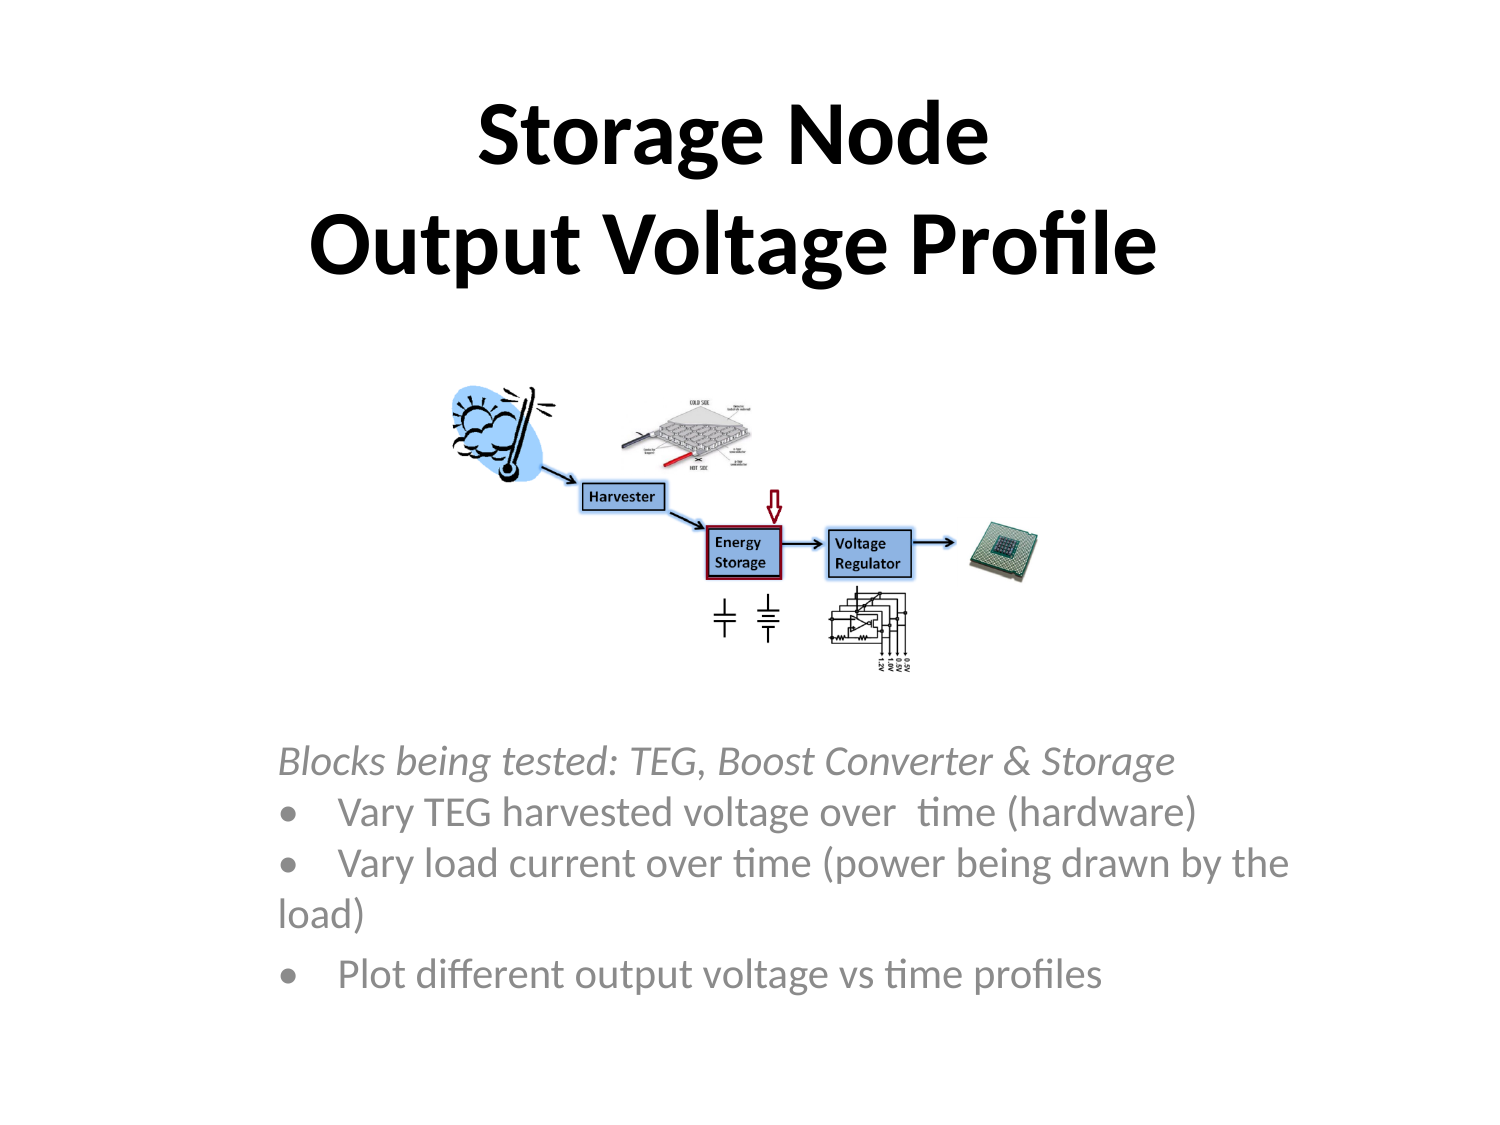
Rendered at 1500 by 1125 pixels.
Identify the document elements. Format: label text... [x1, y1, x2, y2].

picture [449, 362, 1040, 676]
subtitle Blocks being tested: TEG, Boost Converter & Storage • Vary TEG harvested voltage over time (hardware) • Vary load current over time (power being drawn by the load) • Plot different output voltage vs time profiles [262, 725, 1313, 1013]
title Storage Node Output Voltage Profile [107, 62, 1383, 304]
